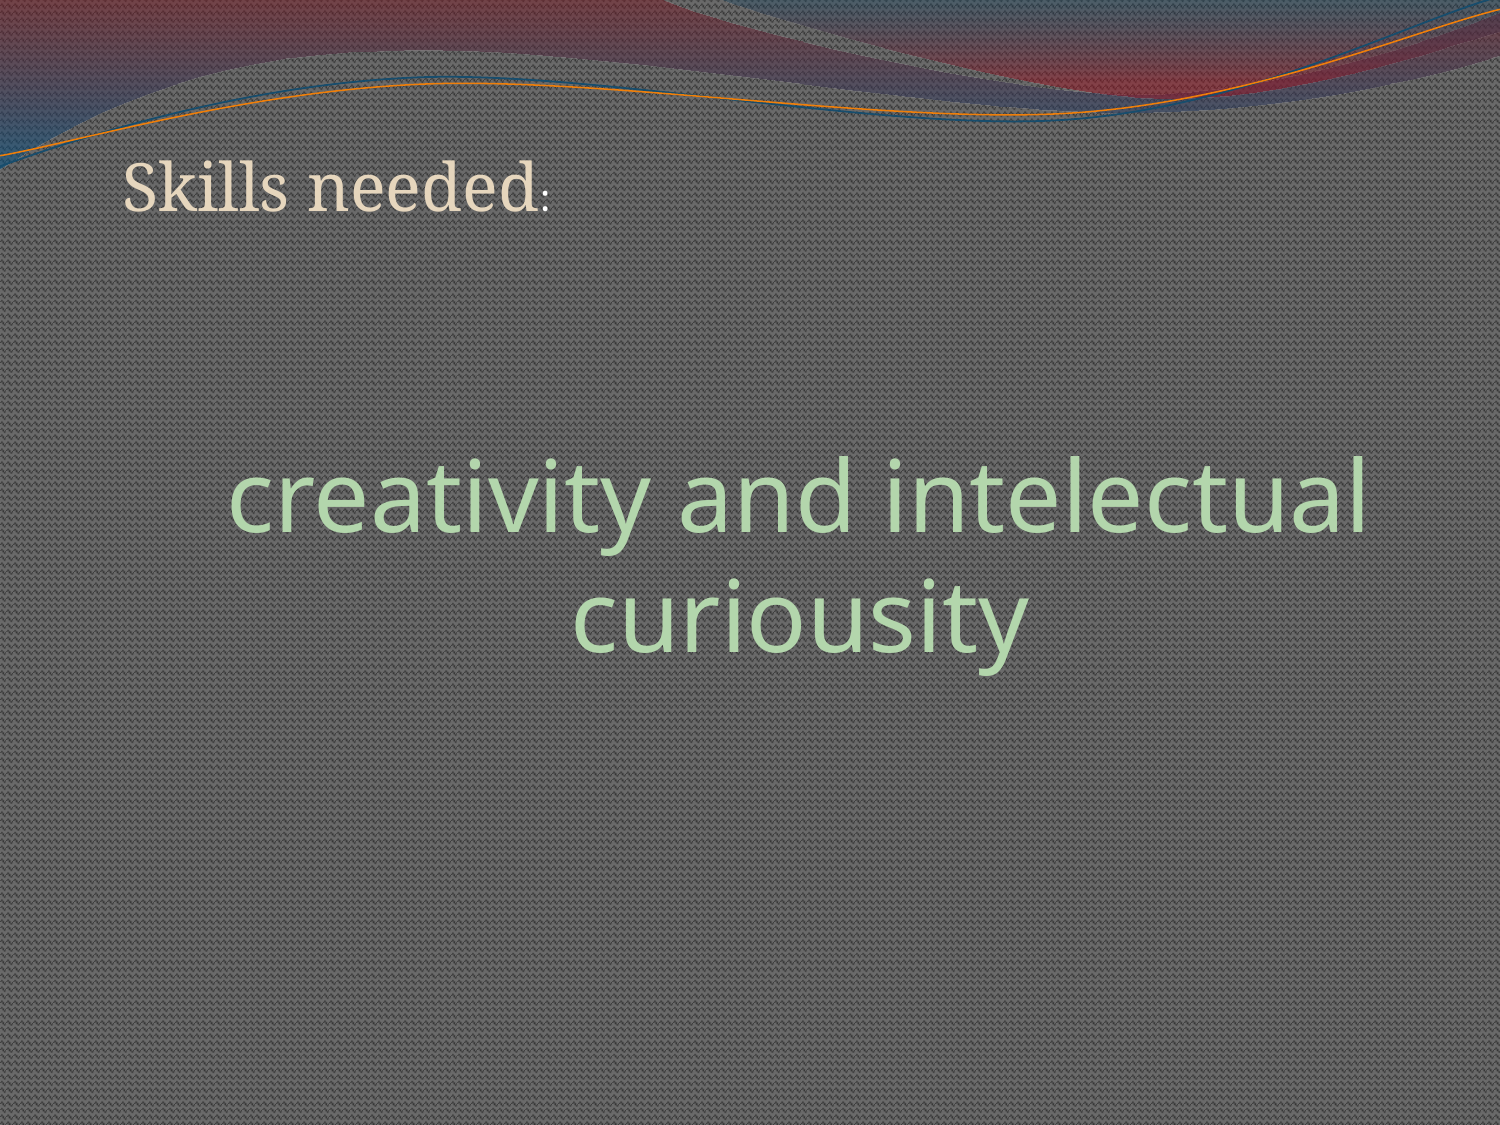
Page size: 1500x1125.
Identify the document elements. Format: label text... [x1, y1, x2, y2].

text_box Skills needed: [107, 137, 575, 233]
text_box creativity and intelectual curiousity [162, 424, 1438, 680]
